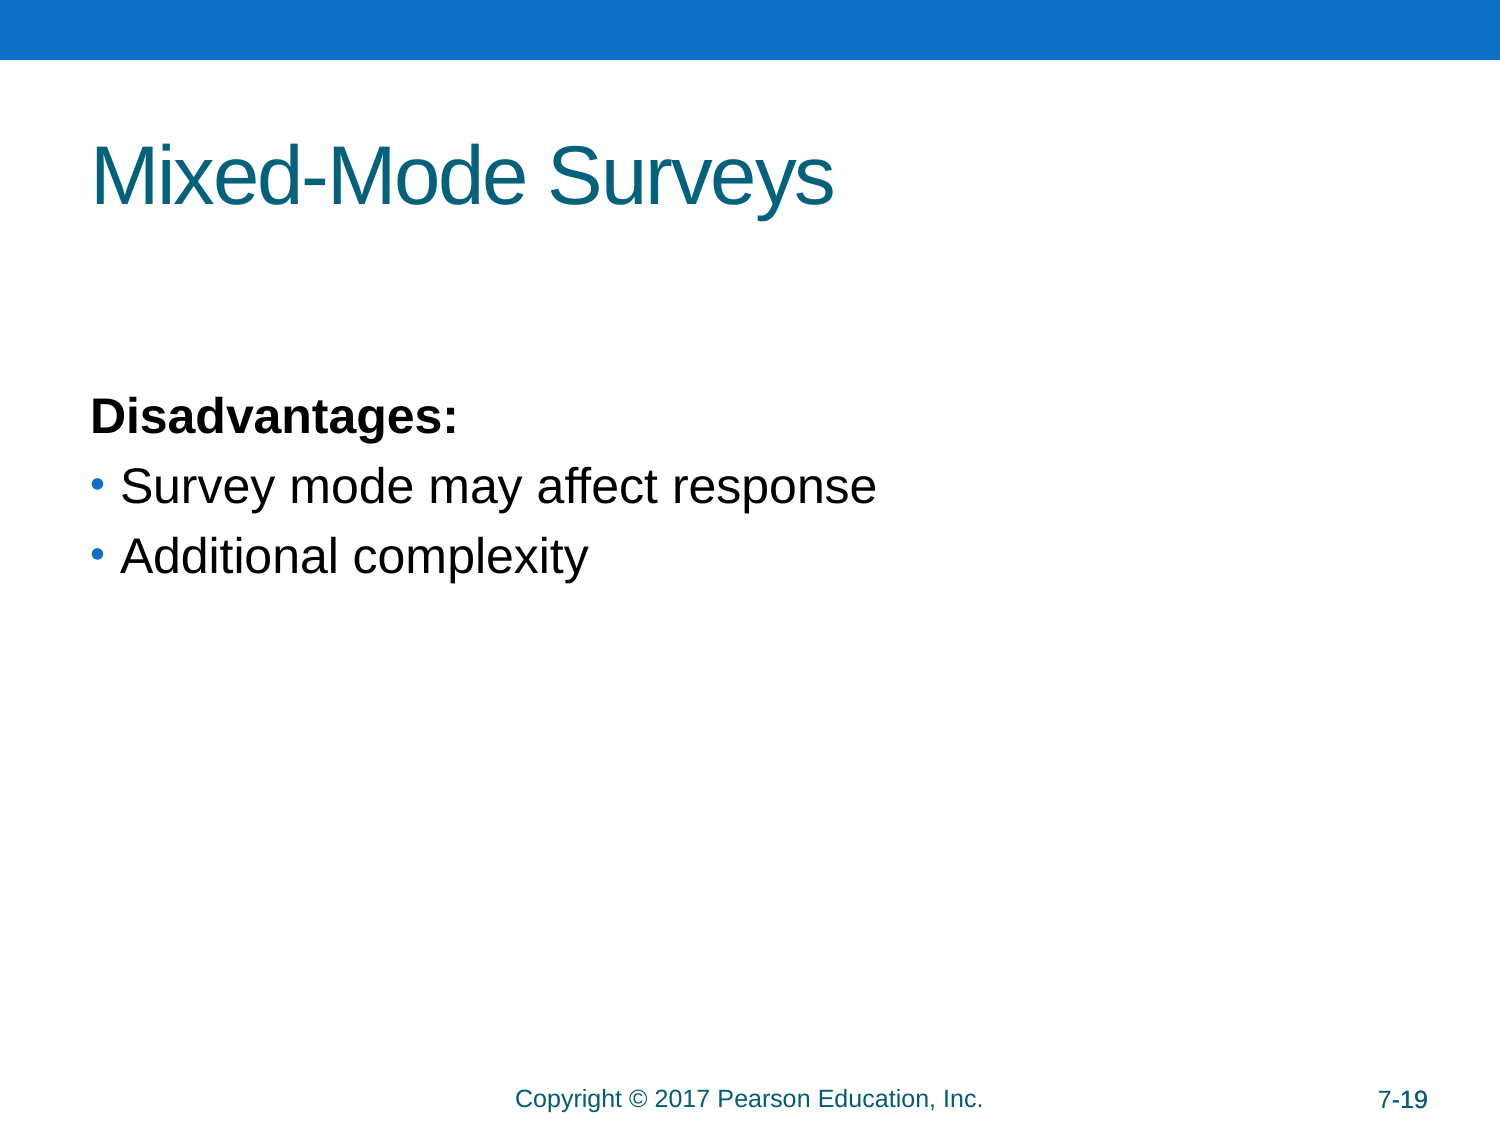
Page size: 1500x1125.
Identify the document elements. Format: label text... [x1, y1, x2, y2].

list Disadvantages: Survey mode may affect response Additional complexity [75, 376, 1425, 1125]
title Mixed-Mode Surveys [75, 90, 1425, 253]
